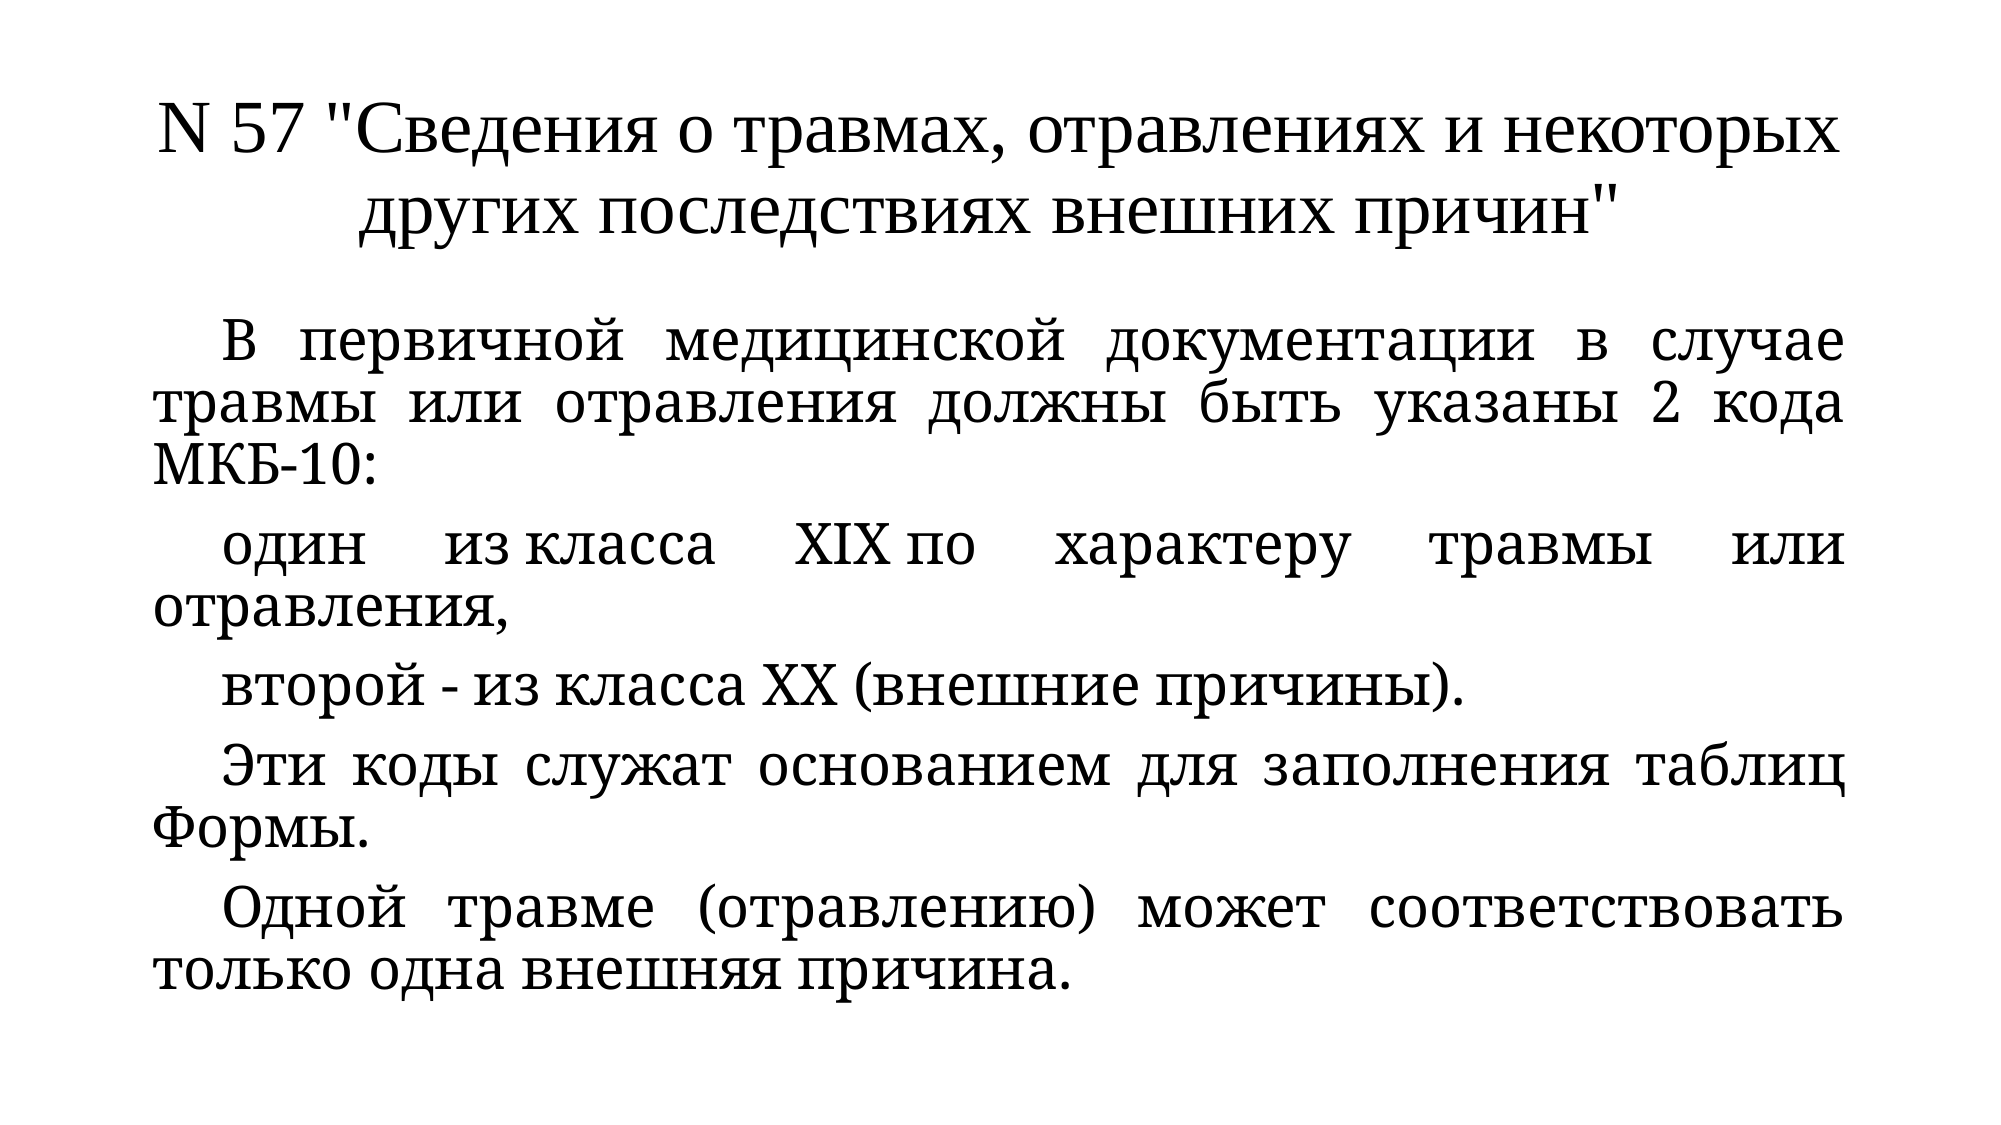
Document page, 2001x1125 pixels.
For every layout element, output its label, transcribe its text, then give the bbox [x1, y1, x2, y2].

list В первичной медицинской документации в случае травмы или отравления должны быть указаны 2 кода МКБ-10: один из класса XIX по характеру травмы или отравления, второй - из класса XX (внешние причины). Эти коды служат основанием для заполнения таблиц Формы. Одной травме (отравлению) может соответствовать только одна внешняя причина. [137, 299, 1863, 1014]
title N 57 "Сведения о травмах, отравлениях и некоторых других последствиях внешних причин" [137, 59, 1863, 278]
